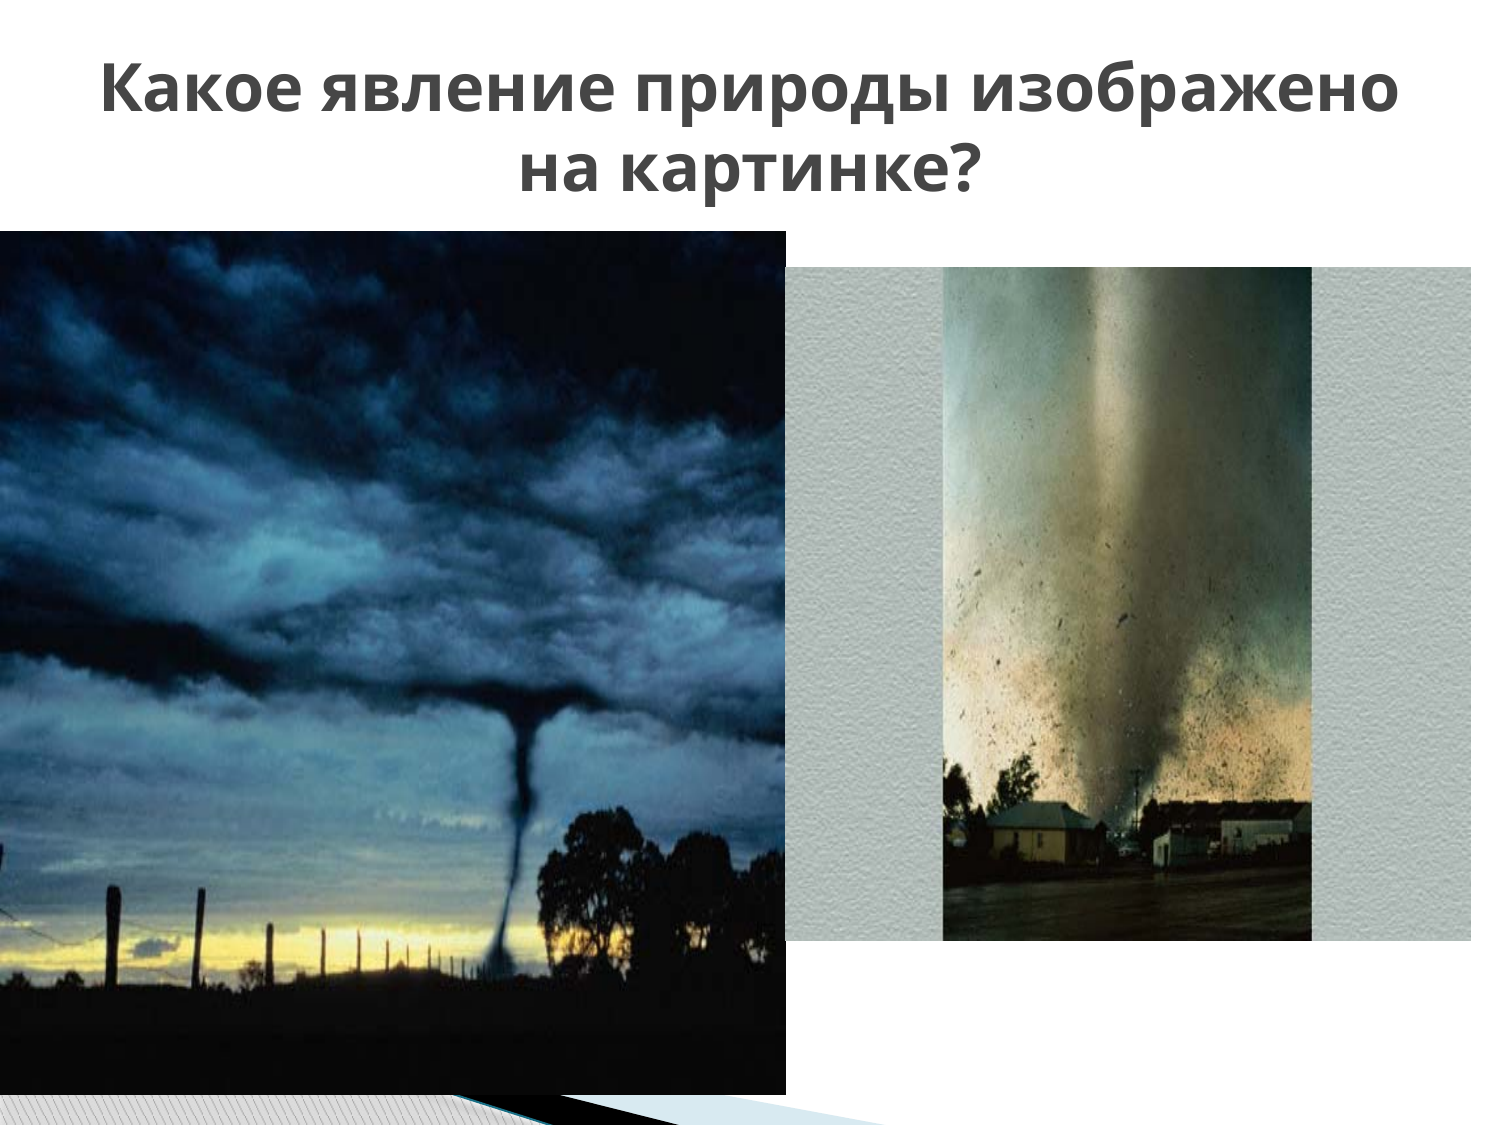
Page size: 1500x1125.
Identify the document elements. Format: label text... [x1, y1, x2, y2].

text_box Какое явление природы изображено на картинке? [49, 37, 1451, 225]
picture [0, 231, 1471, 1095]
